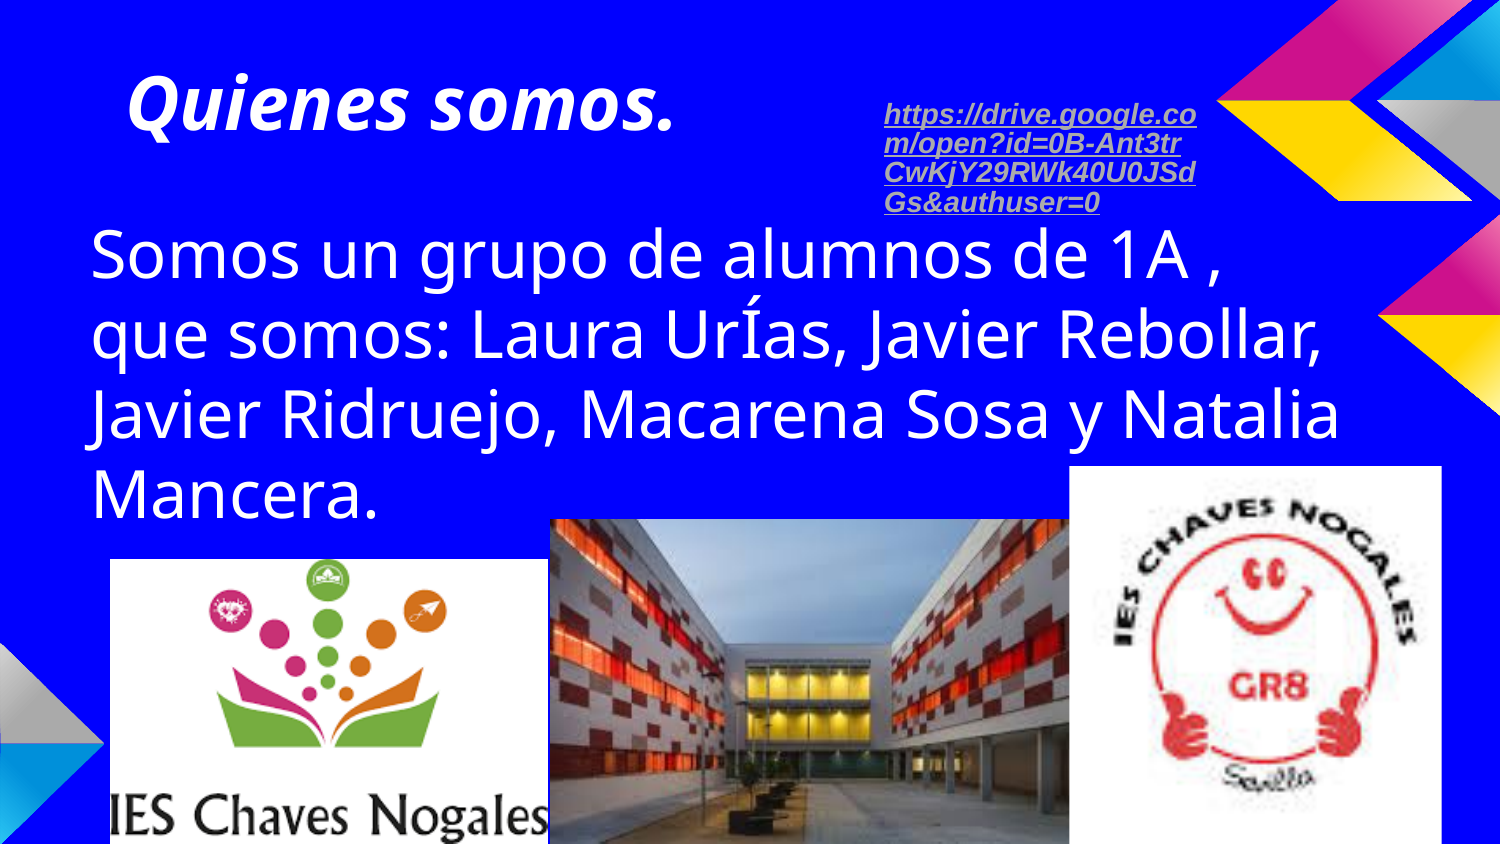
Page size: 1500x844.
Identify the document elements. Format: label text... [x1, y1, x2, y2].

title Quienes somos. [110, 34, 868, 161]
list Somos un grupo de alumnos de 1A , que somos: Laura UrÍas, Javier Rebollar, Javier Ridruejo, Macarena Sosa y Natalia Mancera. [75, 196, 1425, 793]
text_box https://drive.google.com/open?id=0B-Ant3trCwKjY29RWk40U0JSdGs&authuser=0 [868, 7, 1216, 218]
picture [550, 466, 1442, 844]
picture [109, 558, 548, 844]
